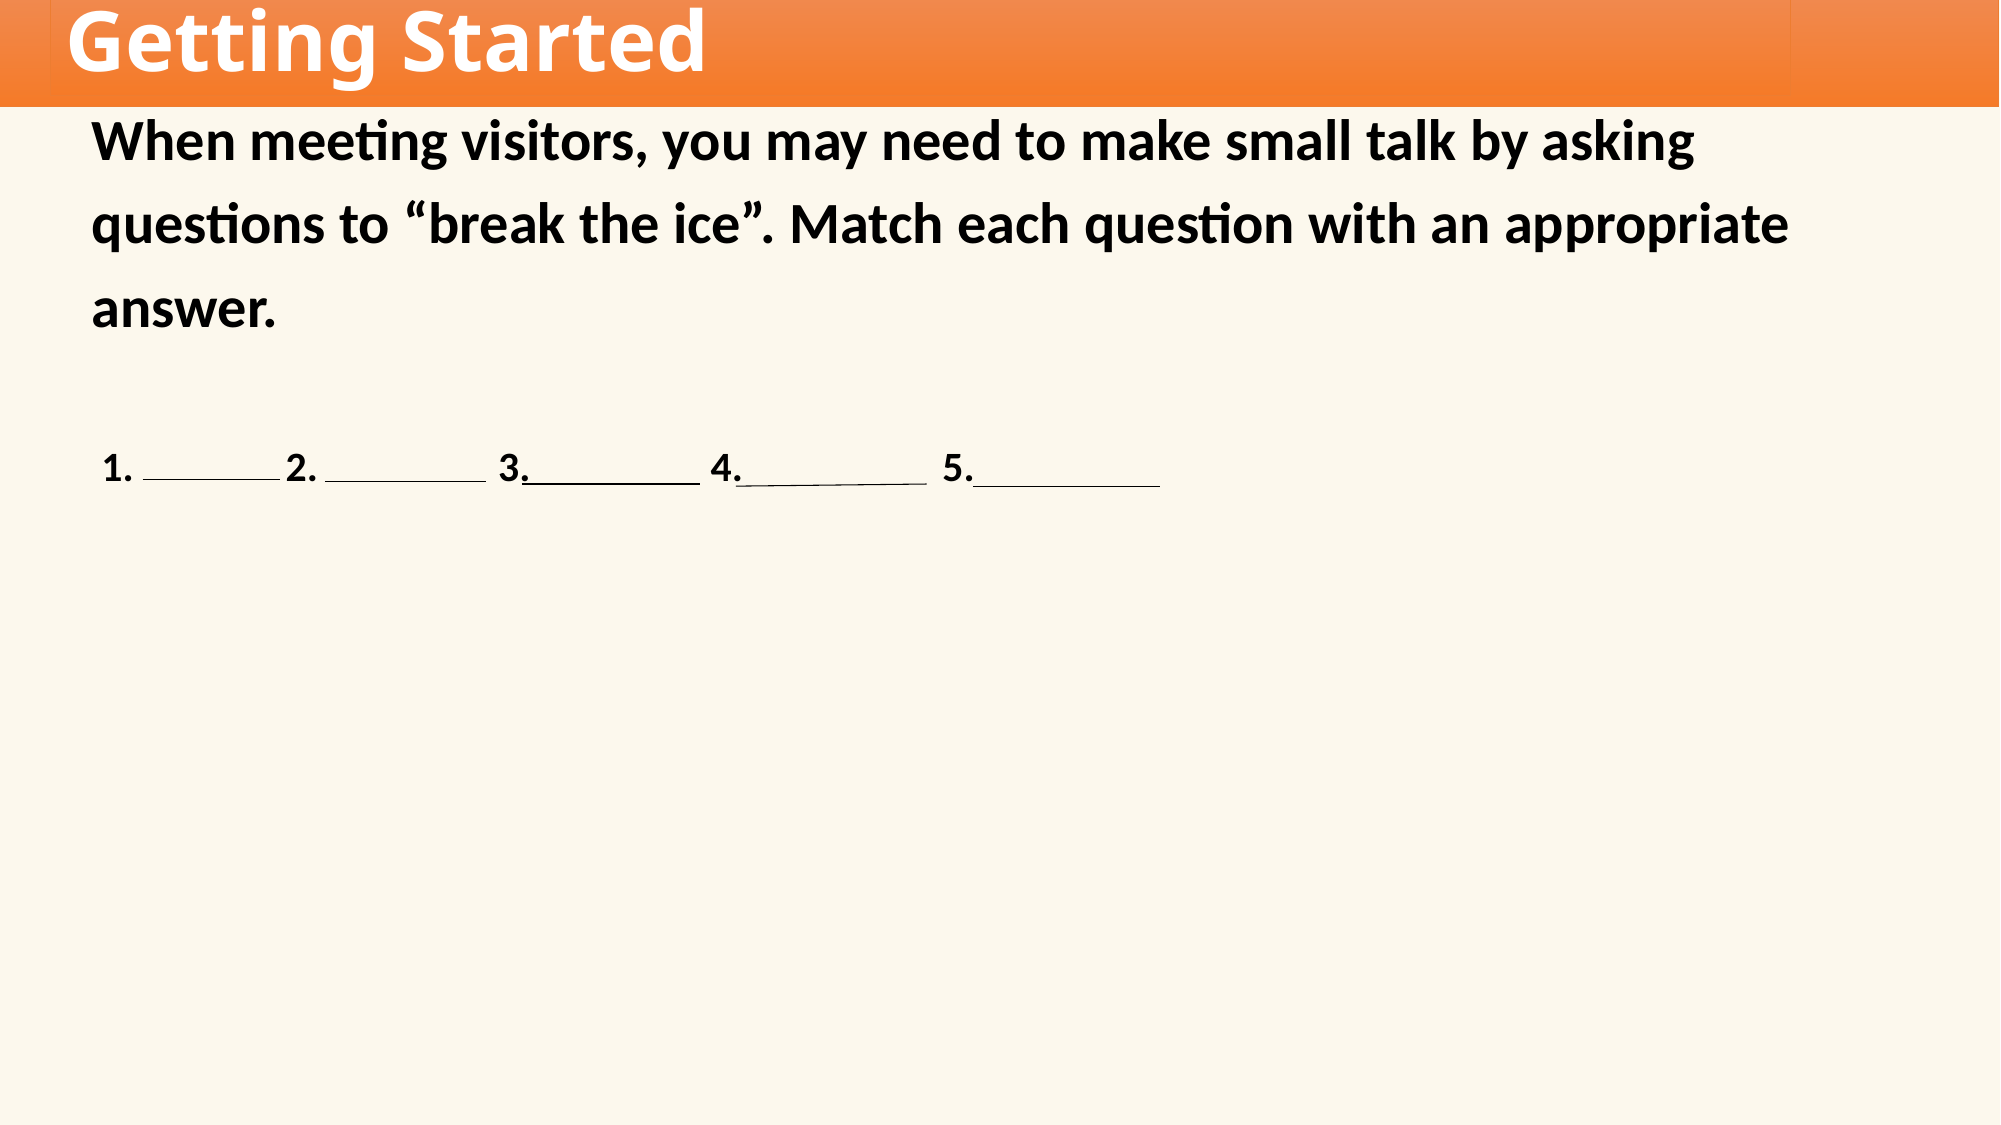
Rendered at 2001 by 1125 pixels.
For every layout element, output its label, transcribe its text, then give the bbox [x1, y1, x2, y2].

text_box When meeting visitors, you may need to make small talk by asking questions to “break the ice”. Match each question with an appropriate answer. 1. 2. 3. 4. 5. [77, 107, 1882, 564]
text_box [0, 0, 1999, 107]
